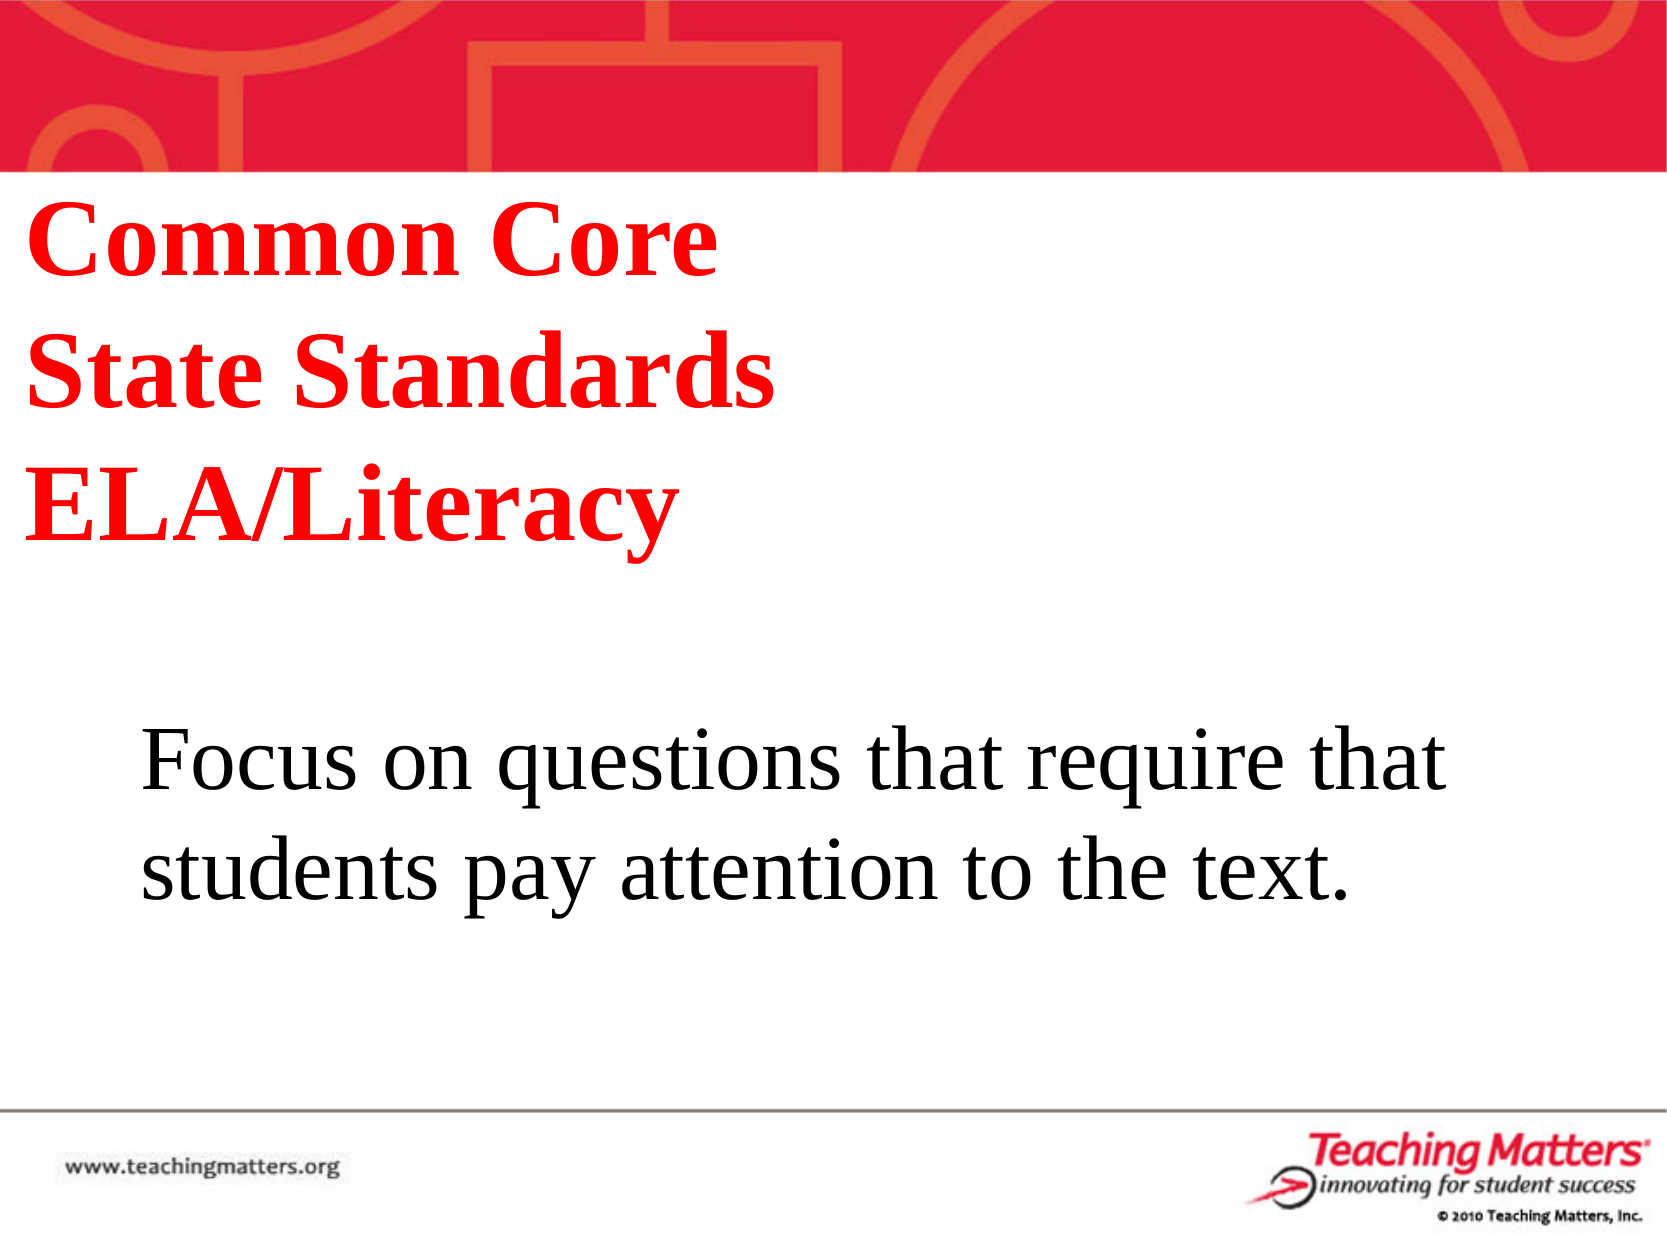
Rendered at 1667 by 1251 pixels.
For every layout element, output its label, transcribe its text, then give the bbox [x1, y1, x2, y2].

picture [0, 0, 1667, 1250]
text_box Common Core State Standards ELA/Literacy [8, 229, 1300, 563]
list Focus on questions that require that students pay attention to the text. [124, 649, 1556, 926]
